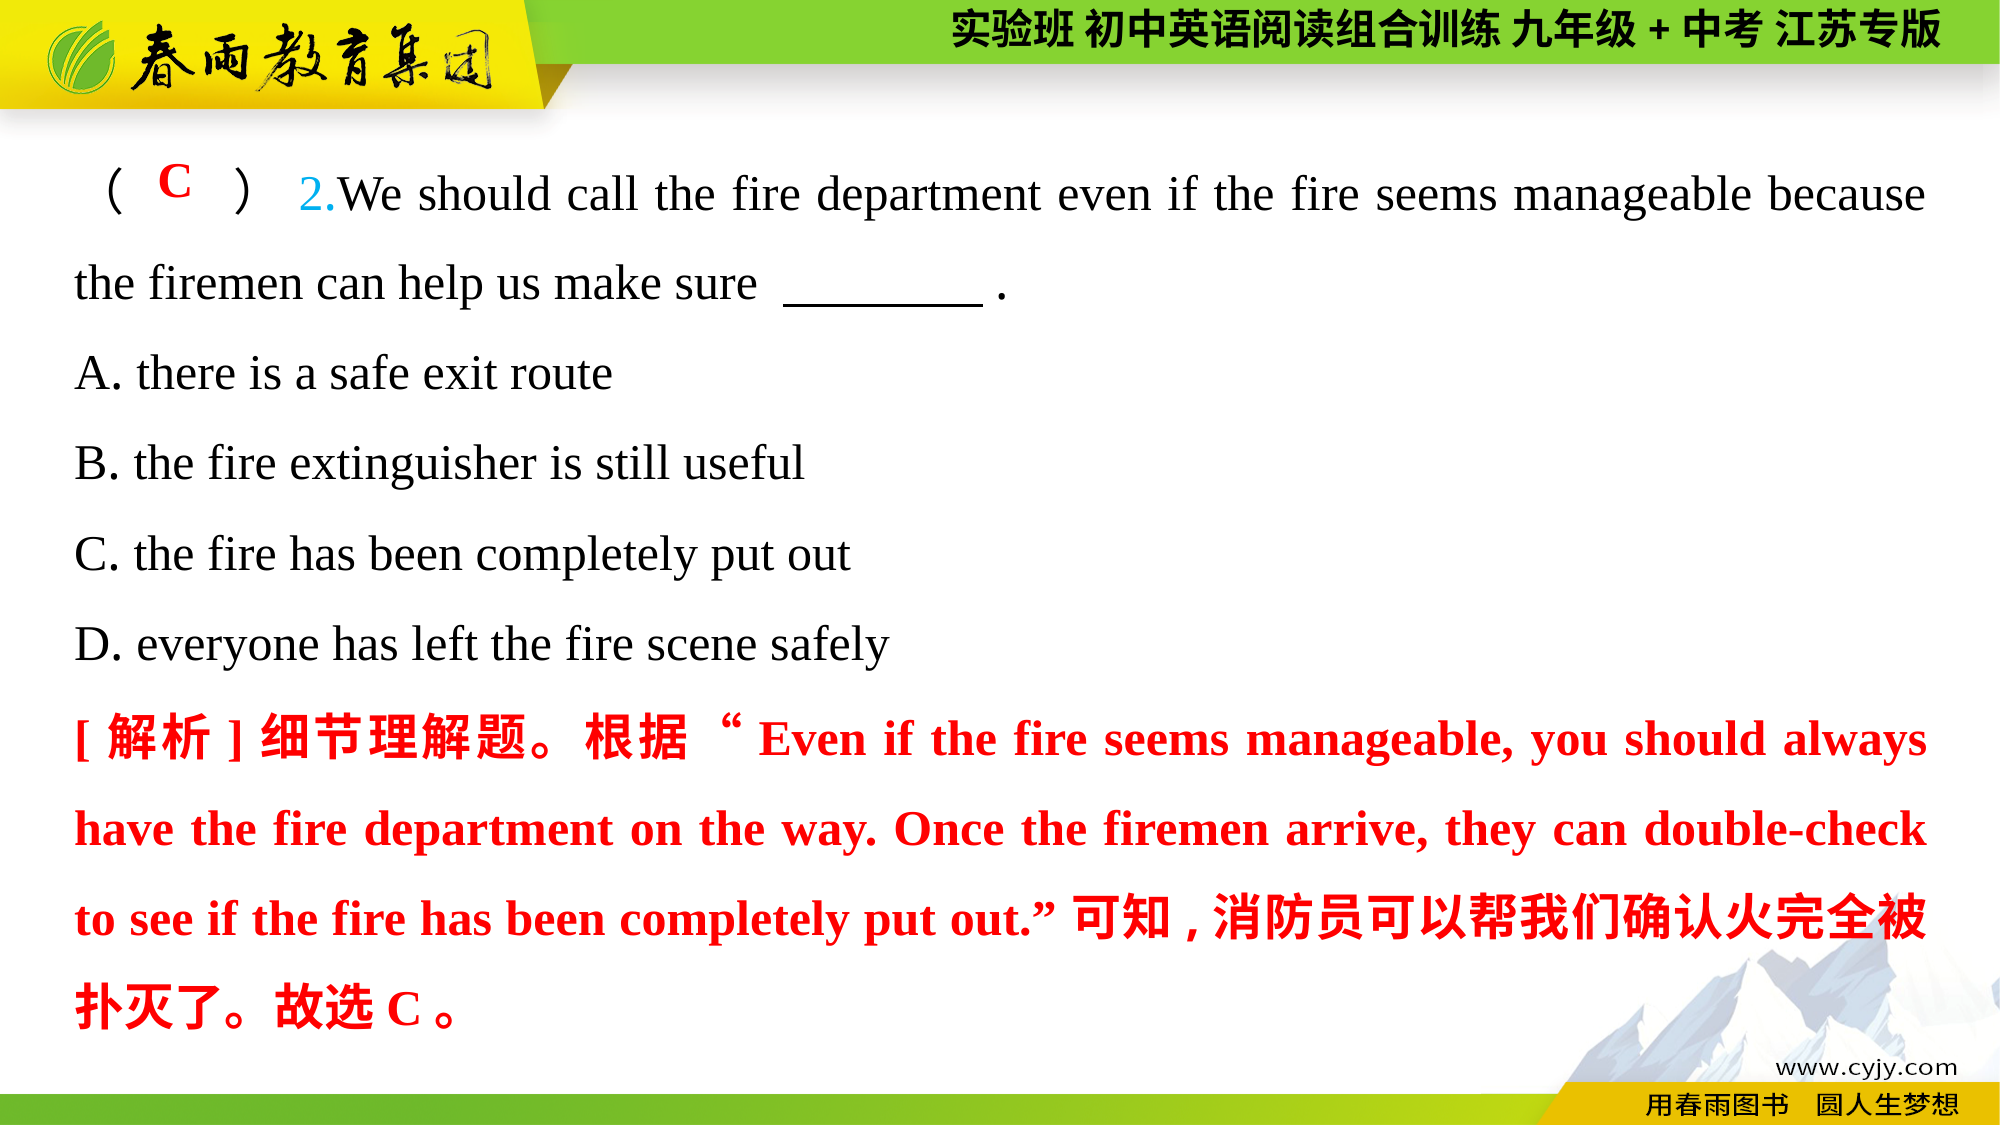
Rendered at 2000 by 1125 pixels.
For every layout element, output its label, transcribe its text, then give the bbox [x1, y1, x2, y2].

text_box C [142, 140, 209, 216]
text_box [解析]细节理解题。根据“Even if the fire seems manageable, you should always have the fire department on the way. Once the firemen arrive, they can double-check to see if the fire has been completely put out.”可知,消防员可以帮我们确认火完全被扑灭了。故选C。 [59, 667, 1944, 1043]
picture [0, 0, 2000, 1125]
list （ ）2.We should call the fire department even if the fire seems manageable because the firemen can help us make sure . A. there is a safe exit route B. the fire extinguisher is still useful C. the fire has been completely put out D. everyone has left the fire scene safely [59, 122, 1944, 667]
